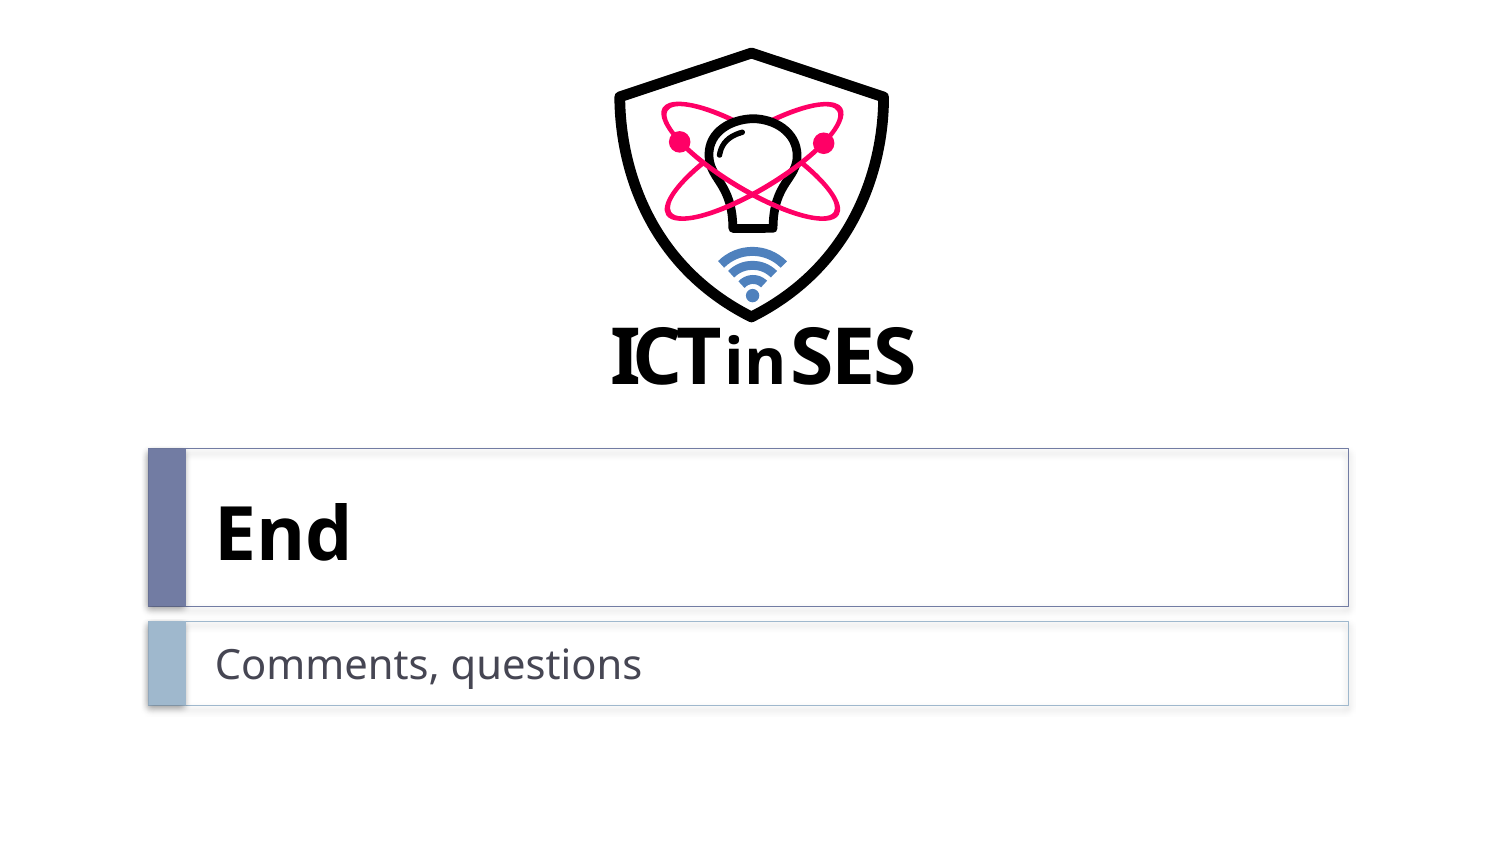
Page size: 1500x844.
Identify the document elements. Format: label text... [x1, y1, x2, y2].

title End [200, 478, 1325, 600]
subtitle Comments, questions [200, 630, 1325, 697]
